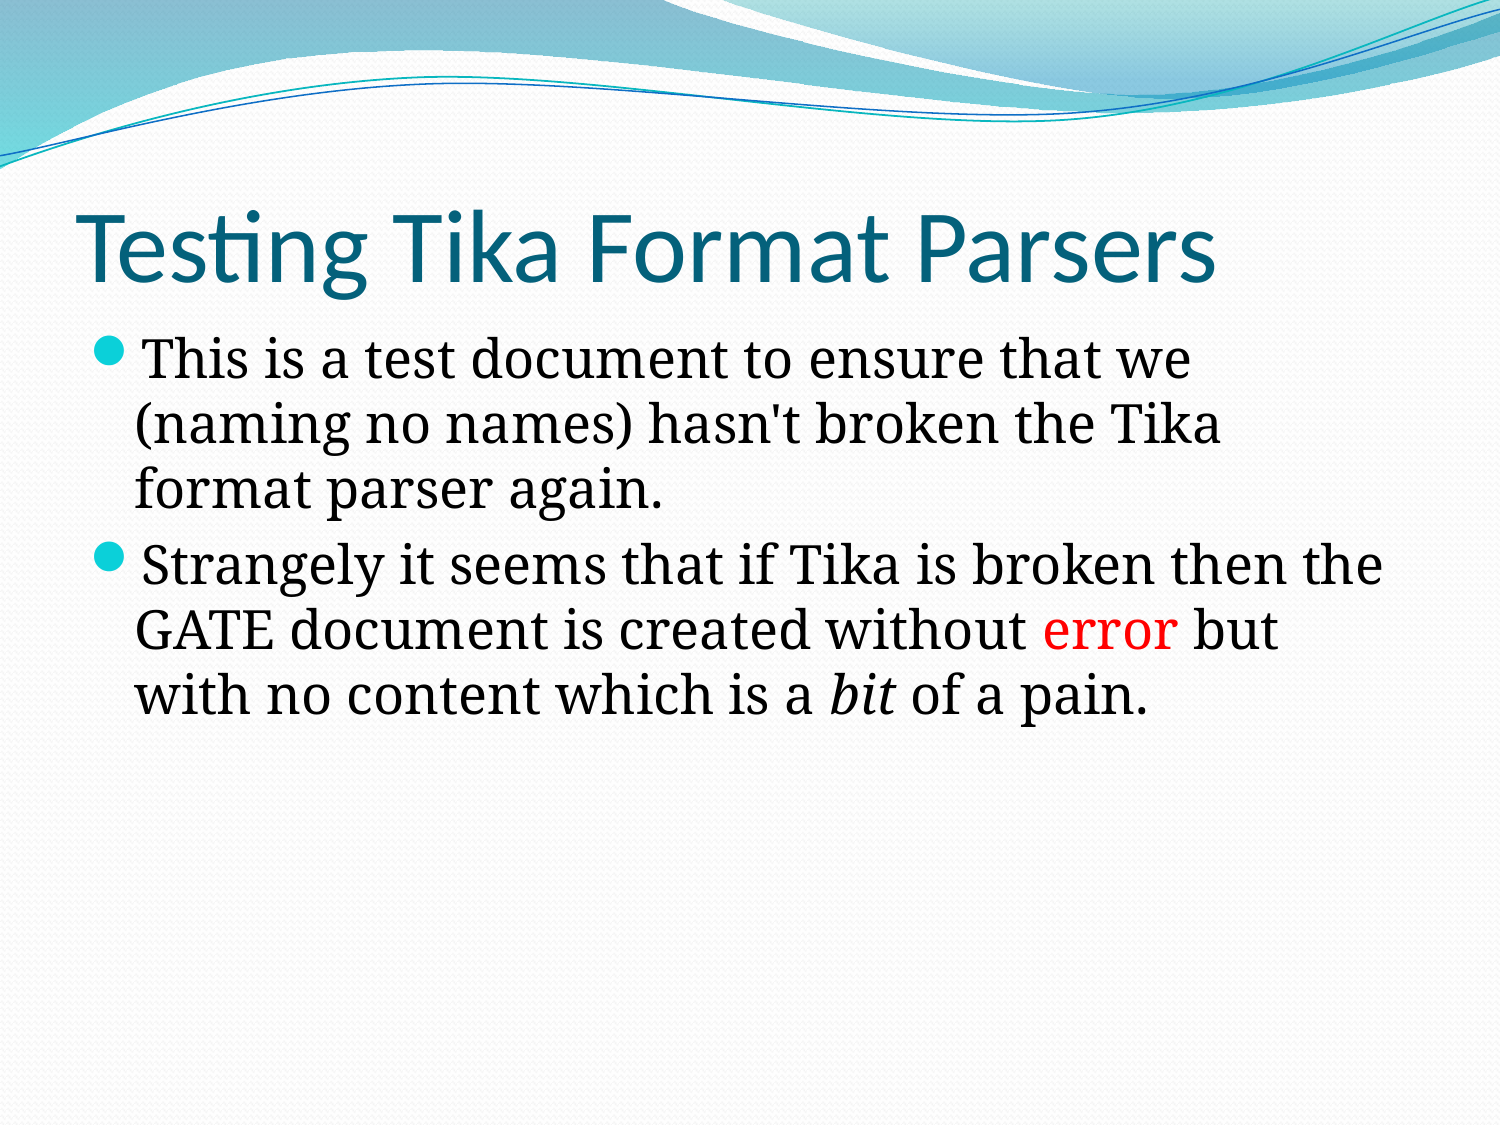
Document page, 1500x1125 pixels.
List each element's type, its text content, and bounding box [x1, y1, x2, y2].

title Testing Tika Format Parsers [75, 115, 1425, 303]
list This is a test document to ensure that we (naming no names) hasn't broken the Tika format parser again. Strangely it seems that if Tika is broken then the GATE document is created without error but with no content which is a bit of a pain. [75, 317, 1425, 1038]
